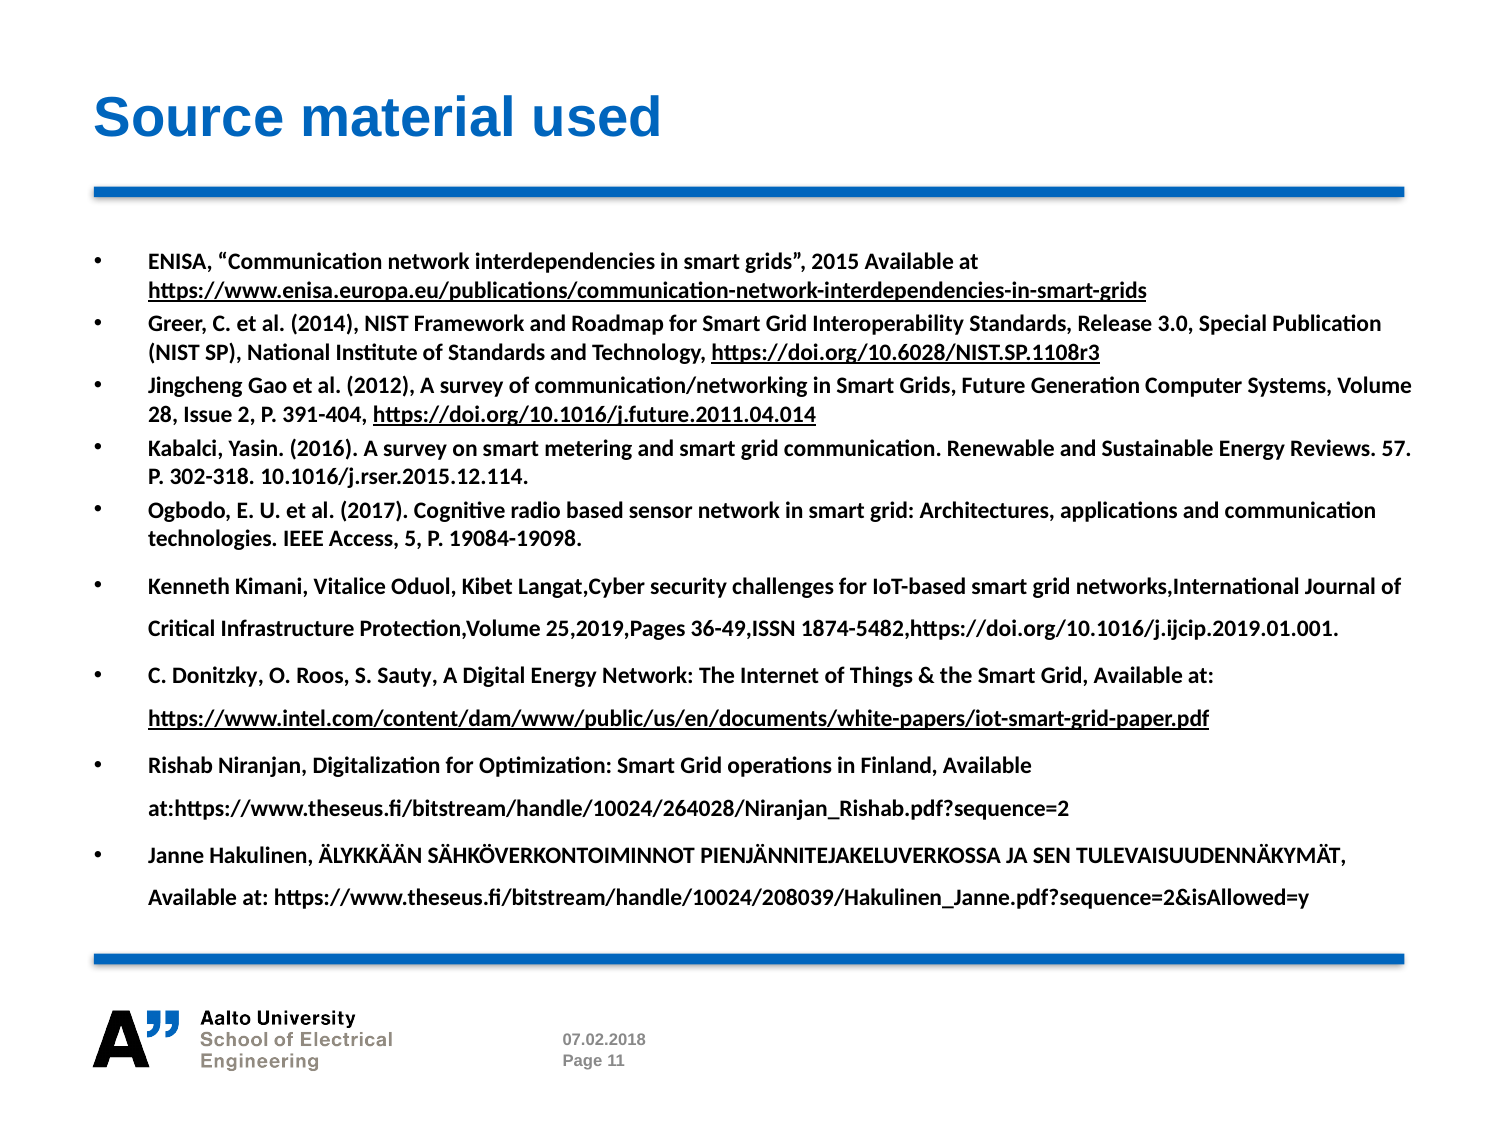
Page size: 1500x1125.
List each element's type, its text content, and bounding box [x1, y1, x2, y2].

picture [35, 953, 449, 1125]
title Source material used [93, 80, 1369, 228]
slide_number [562, 1029, 816, 1050]
slide_number Page 11 [562, 1050, 816, 1071]
list ENISA, “Communication network interdependencies in smart grids”, 2015 Available at https://www.enisa.europa.eu/publications/communication-network-interdependencies-in-smart-grids Greer, C. et al. (2014), NIST Framework and Roadmap for Smart Grid Interoperability Standards, Release 3.0, Special Publication (NIST SP), National Institute of Standards and Technology, https://doi.org/10.6028/NIST.SP.1108r3 Jingcheng Gao et al. (2012), A survey of communication/networking in Smart Grids, Future Generation Computer Systems, Volume 28, Issue 2, P. 391-404, https://doi.org/10.1016/j.future.2011.04.014 Kabalci, Yasin. (2016). A survey on smart metering and smart grid communication. Renewable and Sustainable Energy Reviews. 57. P. 302-318. 10.1016/j.rser.2015.12.114. Ogbodo, E. U. et al. (2017). Cognitive radio based sensor network in smart grid: Architectures, applications and communication technologies. IEEE Access, 5, P. 19084-19098. Kenneth Kimani, Vitalice Oduol, Kibet Langat,Cyber security challenges for IoT-based smart grid networks,International Journal of Critical Infrastructure Protection,Volume 25,2019,Pages 36-49,ISSN 1874-5482,https://doi.org/10.1016/j.ijcip.2019.01.001. C. Donitzky, O. Roos, S. Sauty, A Digital Energy Network: The Internet of Things & the Smart Grid, Available at: https://www.intel.com/content/dam/www/public/us/en/documents/white-papers/iot-smart-grid-paper.pdf Rishab Niranjan, Digitalization for Optimization: Smart Grid operations in Finland, Available at:https://www.theseus.fi/bitstream/handle/10024/264028/Niranjan_Rishab.pdf?sequence=2 Janne Hakulinen, ÄLYKKÄÄN SÄHKÖVERKONTOIMINNOT PIENJÄNNITEJAKELUVERKOSSA JA SEN TULEVAISUUDENNÄKYMÄT, Available at: https://www.theseus.fi/bitstream/handle/10024/208039/Hakulinen_Janne.pdf?sequence=2&isAllowed=y [93, 245, 1429, 925]
